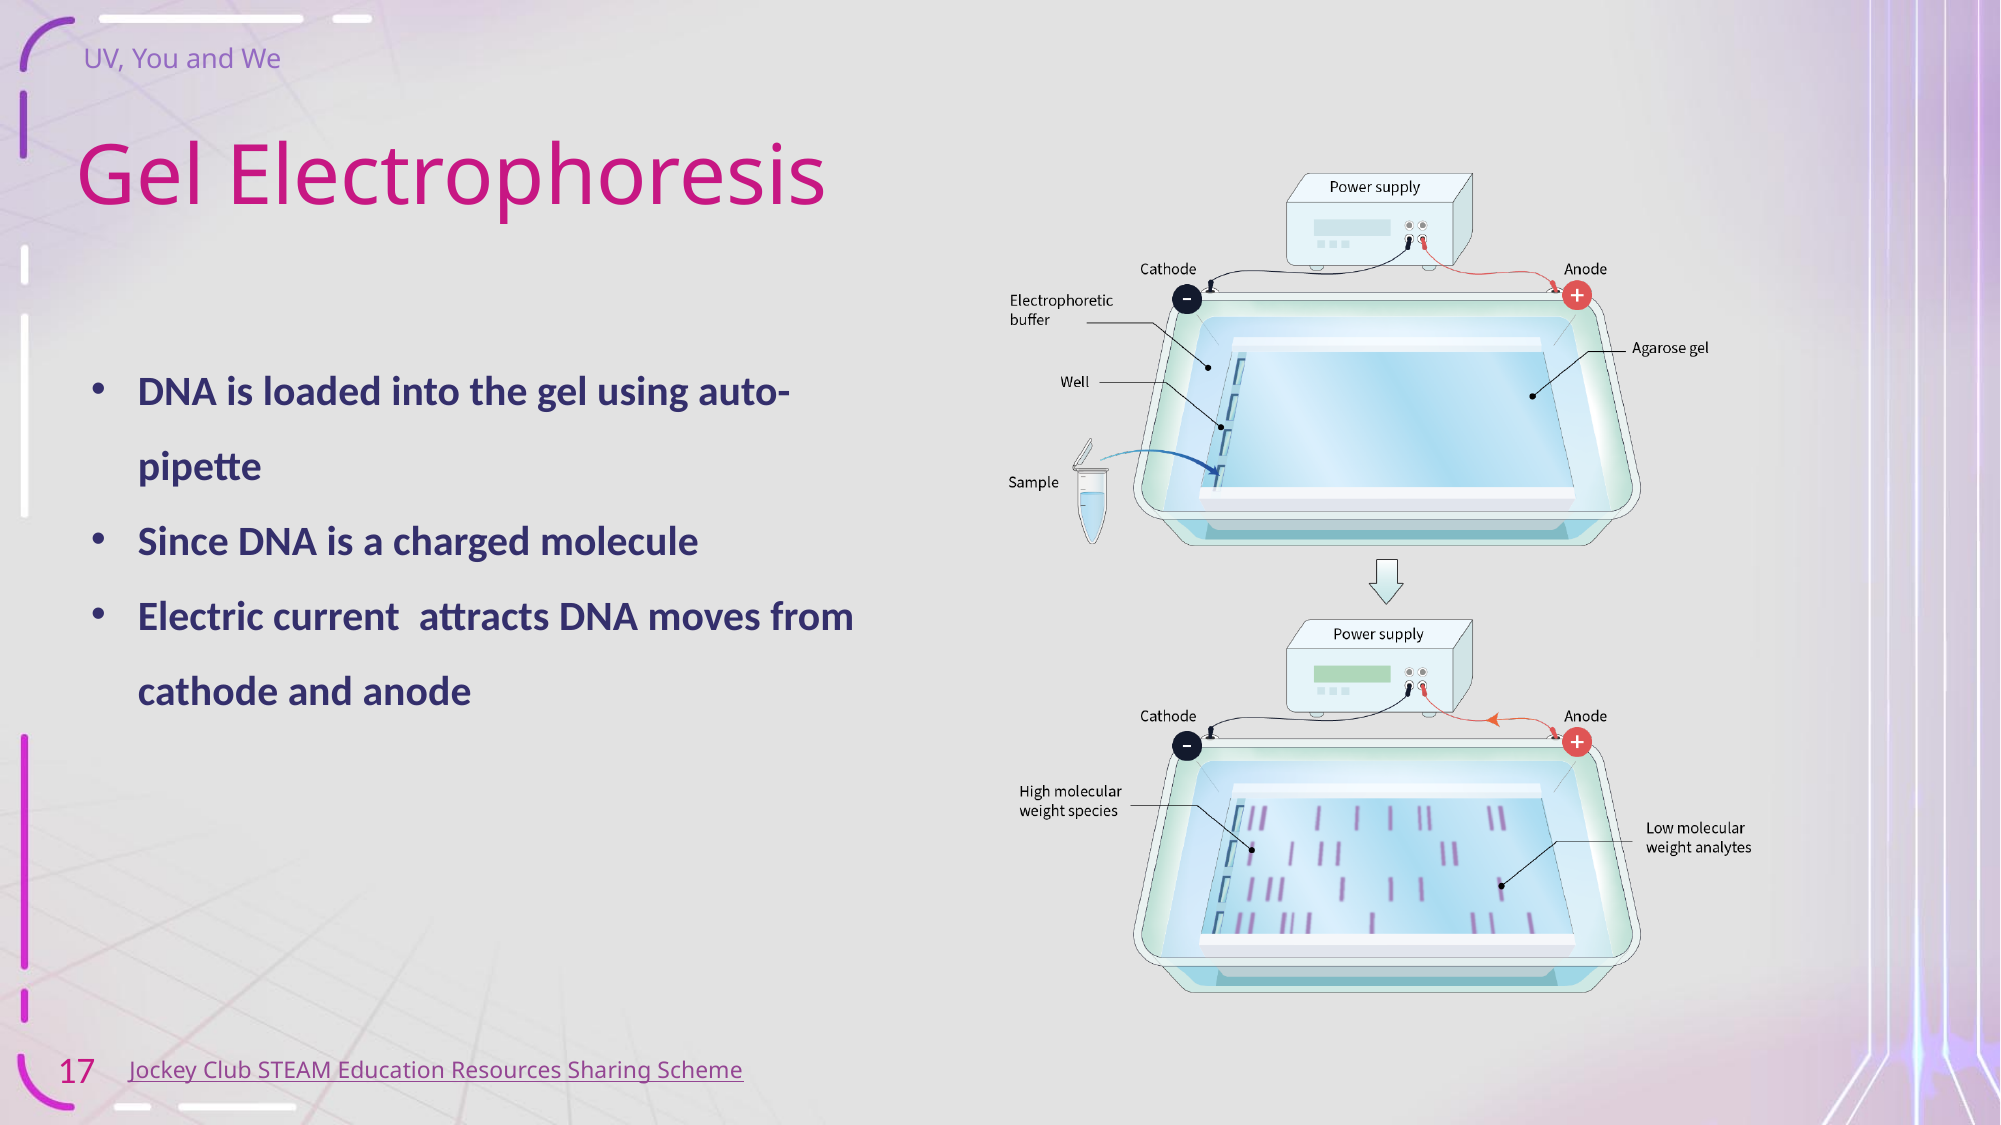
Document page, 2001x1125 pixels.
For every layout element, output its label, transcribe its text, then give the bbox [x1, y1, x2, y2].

title Gel Electrophoresis [61, 63, 1571, 279]
picture [0, 0, 2001, 1125]
text_box DNA is loaded into the gel using auto-pipette Since DNA is a charged molecule Electric current attracts DNA moves from cathode and anode [76, 331, 897, 721]
